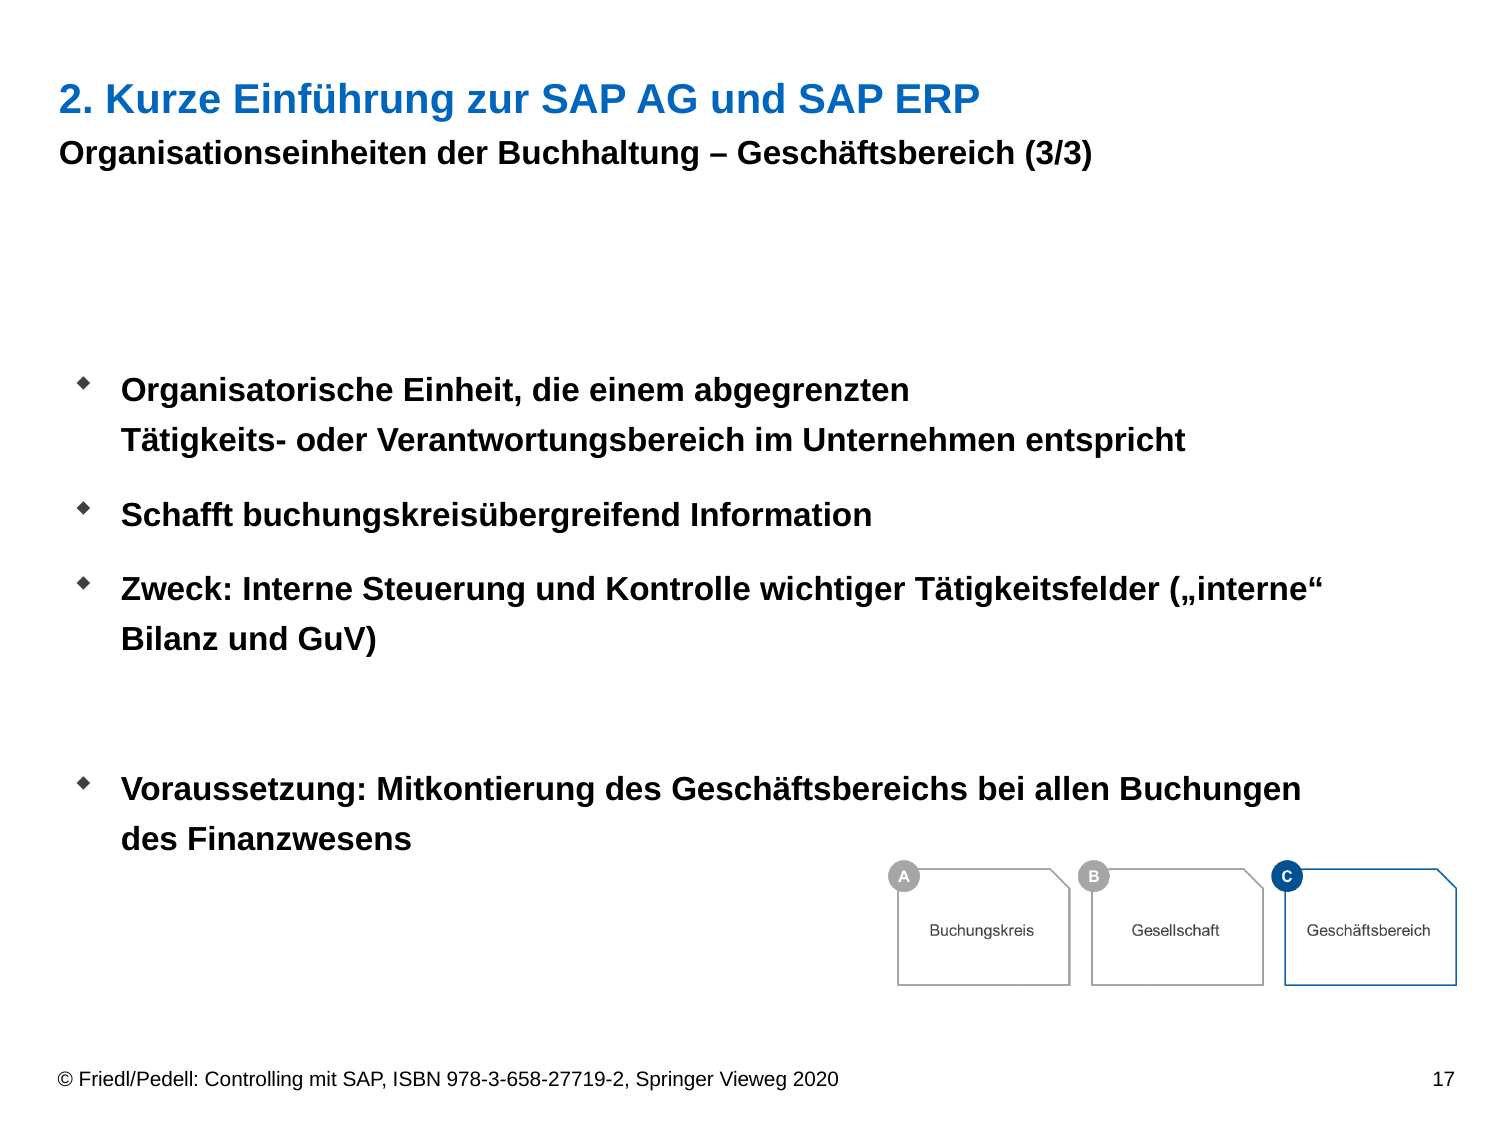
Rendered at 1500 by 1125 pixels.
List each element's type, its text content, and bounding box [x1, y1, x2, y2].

picture [888, 860, 1457, 987]
list Organisationseinheiten der Buchhaltung – Geschäftsbereich (3/3) [58, 121, 1278, 171]
list Organisatorische Einheit, die einem abgegrenzten Tätigkeits- oder Verantwortungsbereich im Unternehmen entspricht Schafft buchungskreisübergreifend Information Zweck: Interne Steuerung und Kontrolle wichtiger Tätigkeitsfelder („interne“ Bilanz und GuV) Voraussetzung: Mitkontierung des Geschäftsbereichs bei allen Buchungen des Finanzwesens [58, 236, 1347, 979]
footer © Friedl/Pedell: Controlling mit SAP, ISBN 978-3-658-27719-2, Springer Vieweg 2020 [42, 1058, 1235, 1113]
title 2. Kurze Einführung zur SAP AG und SAP ERP [58, 58, 1278, 119]
slide_number 17 [1262, 1058, 1470, 1119]
